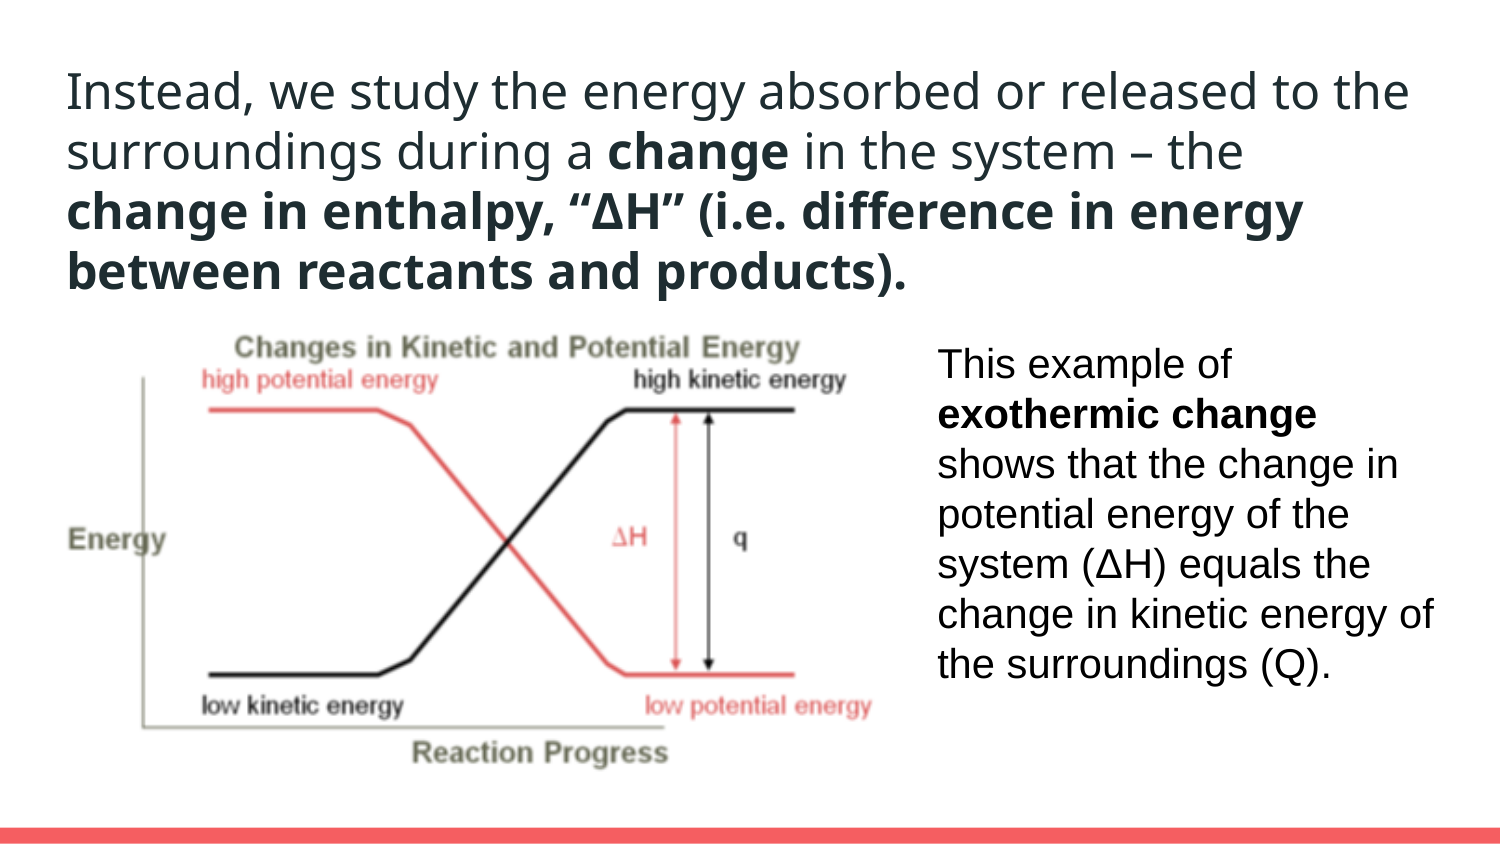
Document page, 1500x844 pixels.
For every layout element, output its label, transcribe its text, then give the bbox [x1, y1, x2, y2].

picture [54, 312, 888, 815]
list Instead, we study the energy absorbed or released to the surroundings during a change in the system – the change in enthalpy, “ΔH” (i.e. difference in energy between reactants and products). [51, 44, 1449, 304]
text_box This example of exothermic change shows that the change in potential energy of the system (ΔH) equals the change in kinetic energy of the surroundings (Q). [922, 321, 1452, 802]
